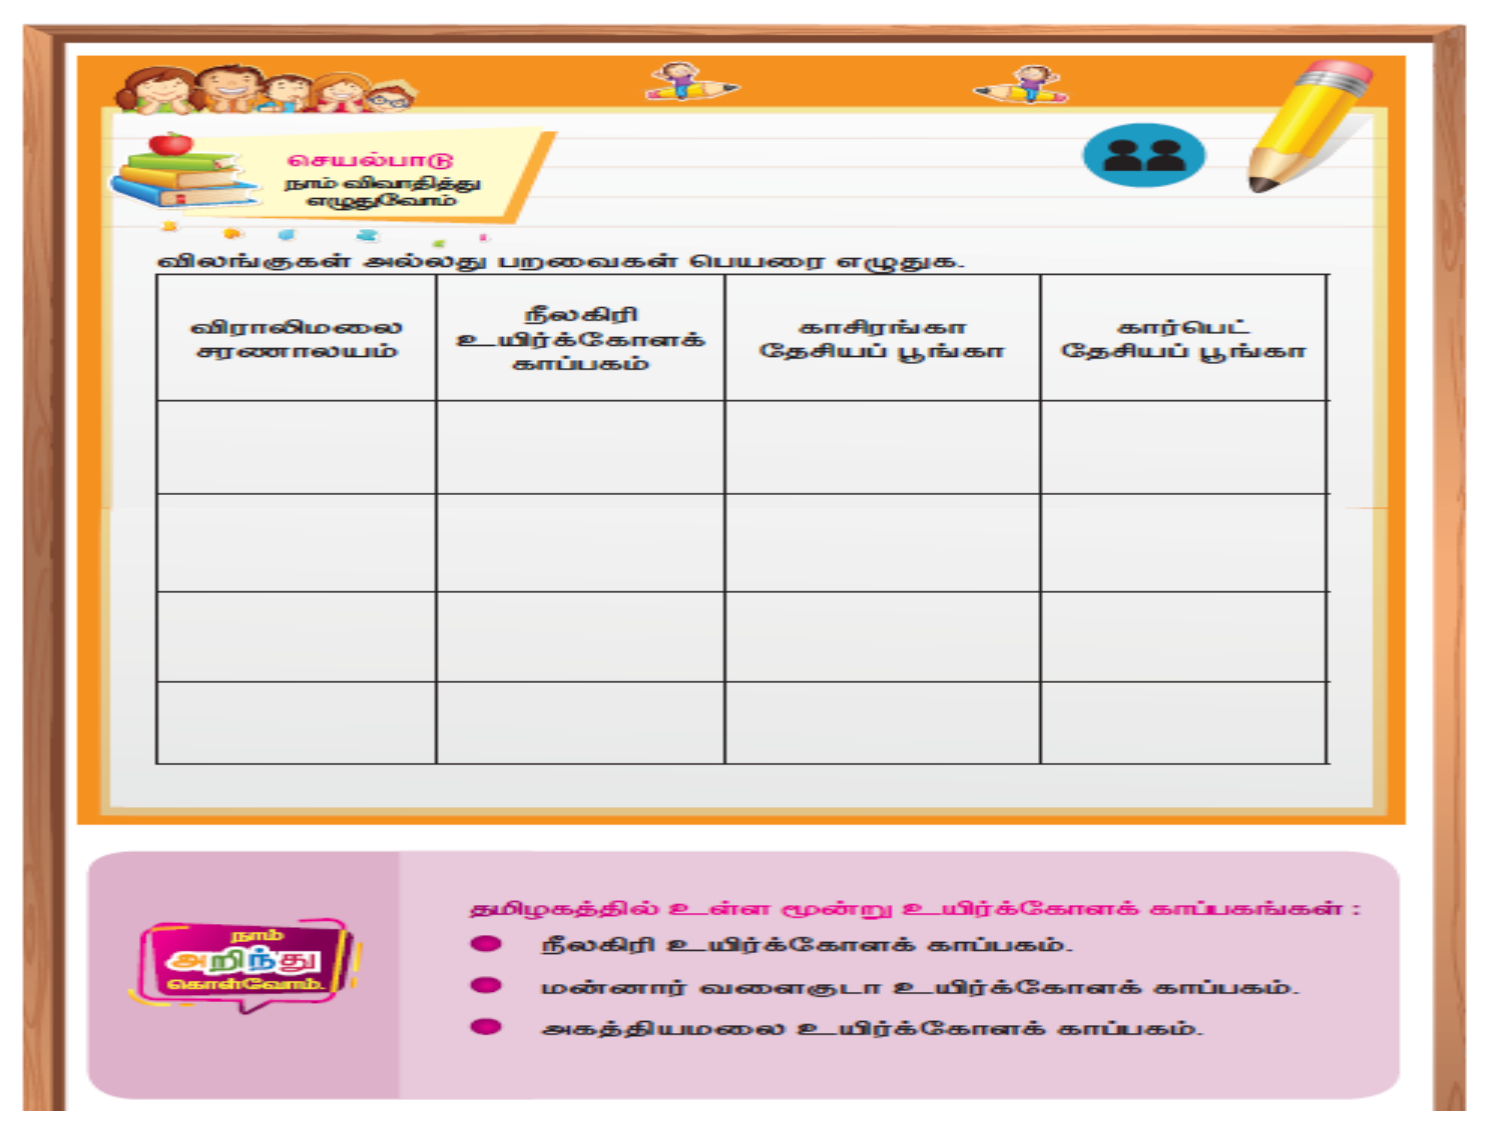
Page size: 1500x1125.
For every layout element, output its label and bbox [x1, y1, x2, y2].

list [12, 0, 1500, 1111]
